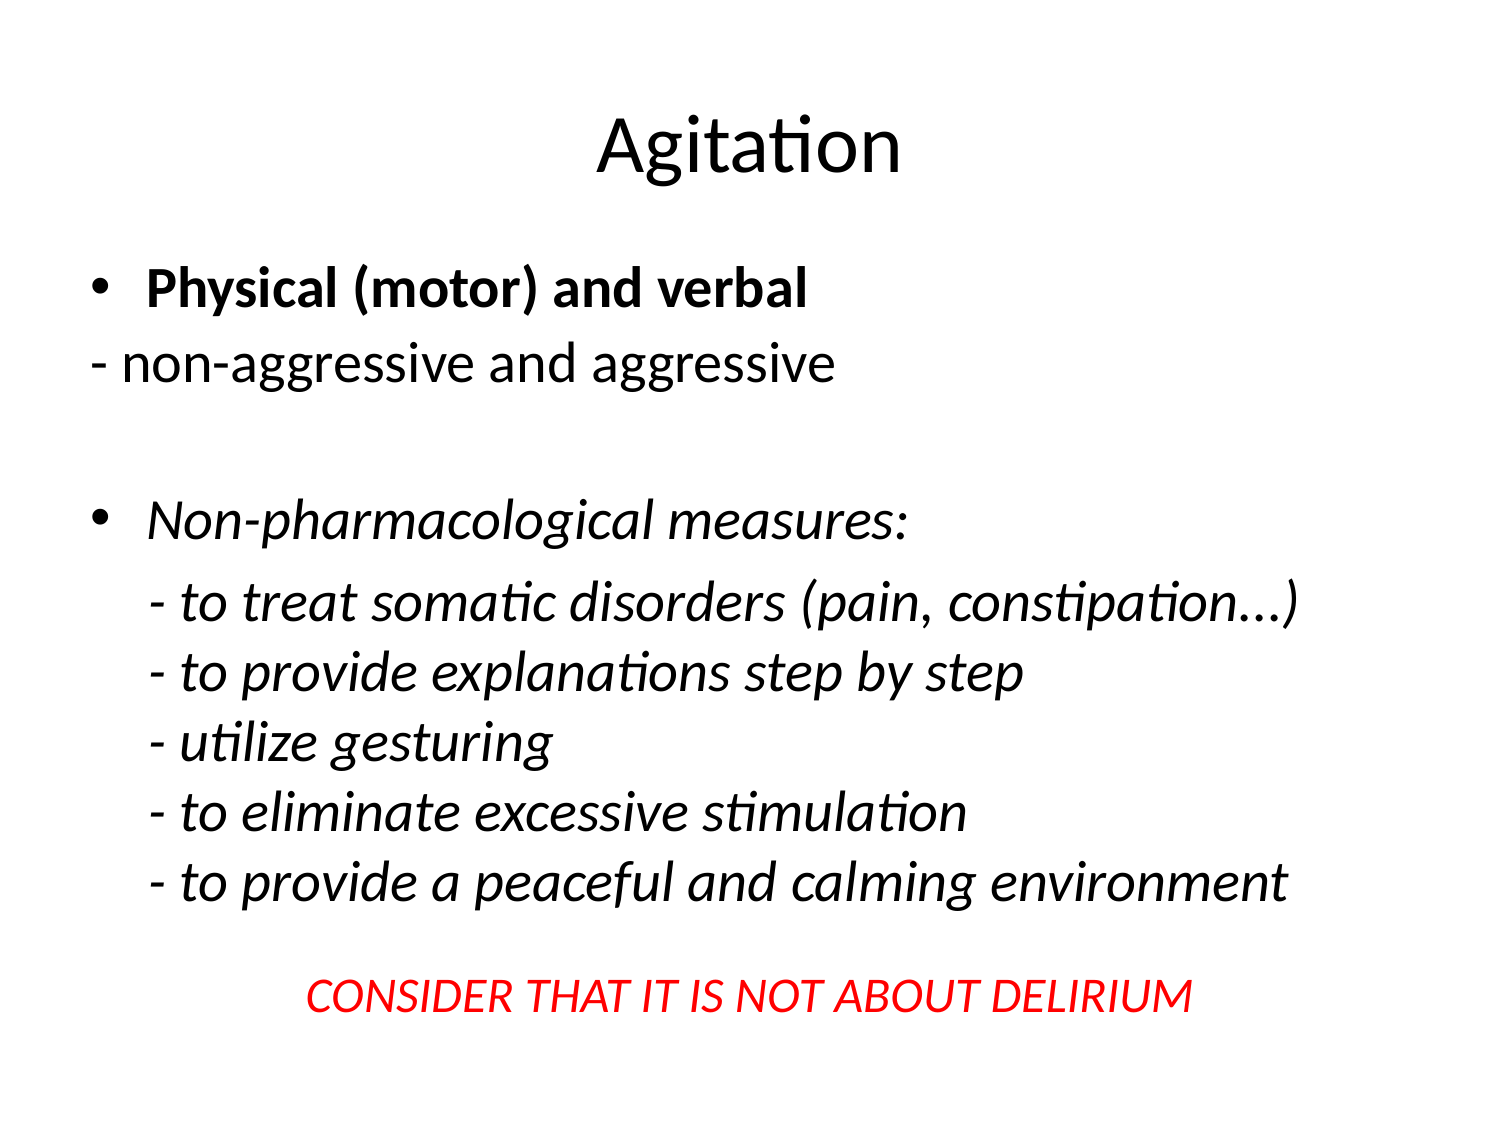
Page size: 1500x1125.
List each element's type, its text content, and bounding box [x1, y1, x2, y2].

title Agitation [75, 45, 1425, 233]
list Physical (motor) and verbal - non-aggressive and aggressive Non-pharmacological measures: - to treat somatic disorders (pain, constipation...) - to provide explanations step by step - utilize gesturing - to eliminate excessive stimulation - to provide a peaceful and calming environment CONSIDER THAT IT IS NOT ABOUT DELIRIUM [75, 249, 1425, 993]
